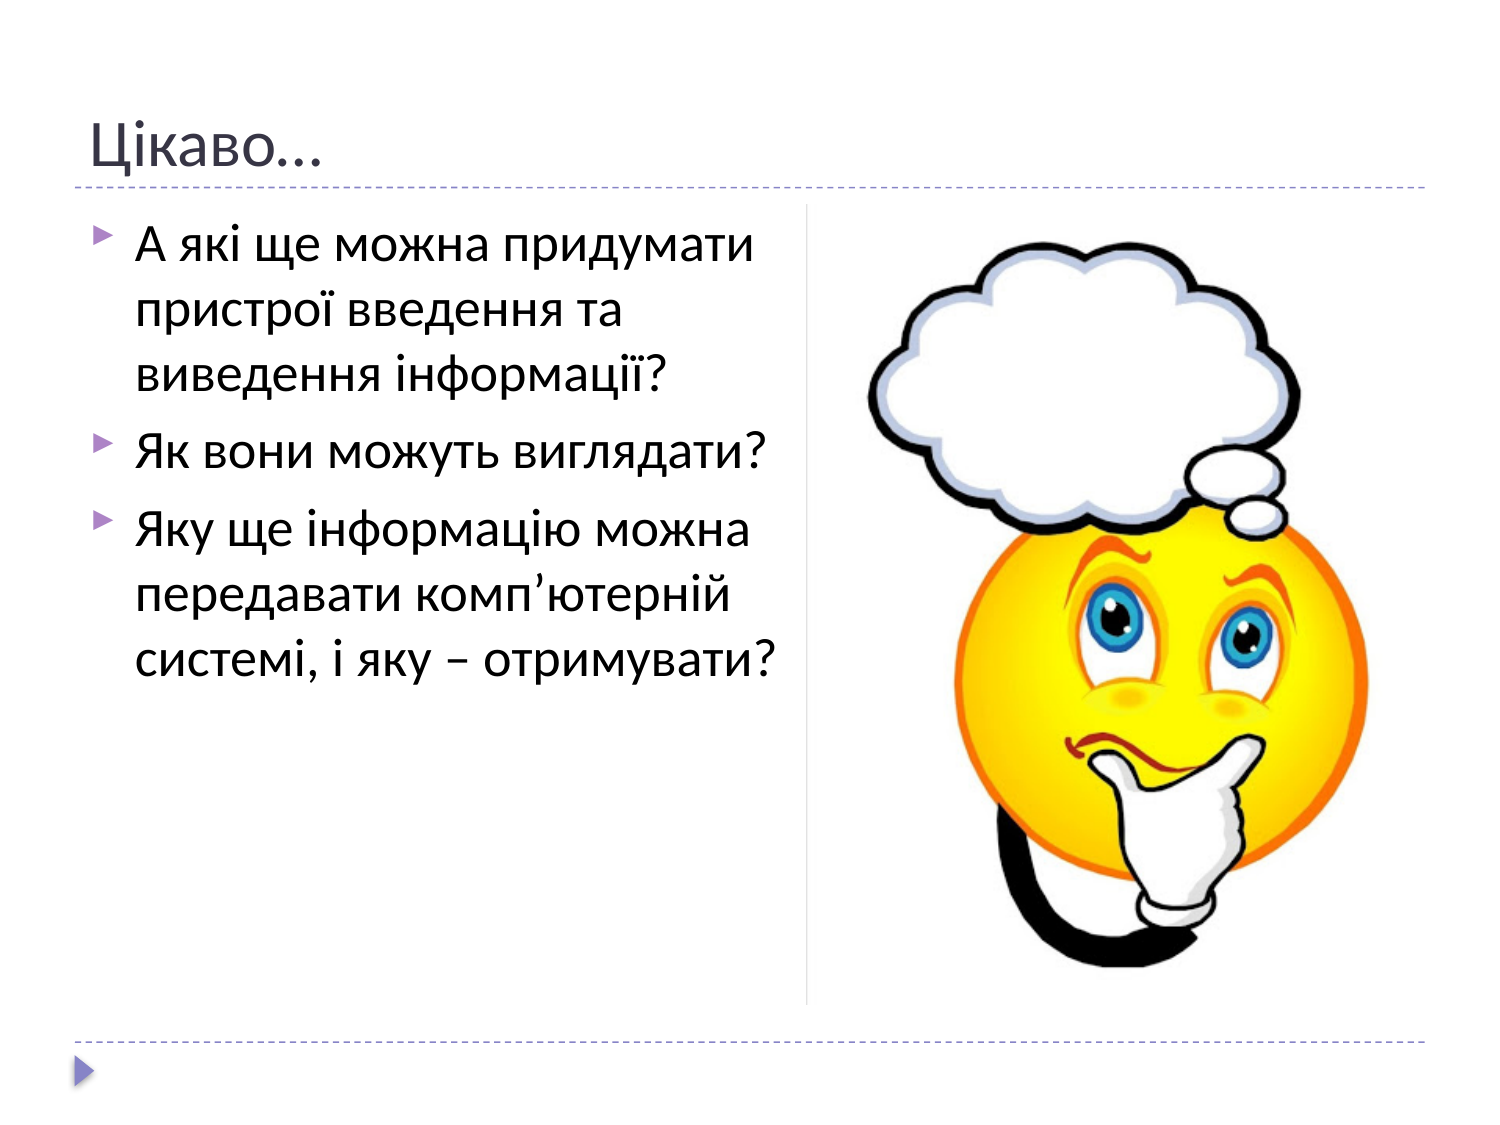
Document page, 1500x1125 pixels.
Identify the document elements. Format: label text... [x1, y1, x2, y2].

list А які ще можна придумати пристрої введення та виведення інформації? Як вони можуть виглядати? Яку ще інформацію можна передавати комп’ютерній системі, і яку – отримувати? [75, 200, 807, 1010]
title Цікаво… [75, 24, 1425, 188]
picture [805, 204, 1426, 1006]
